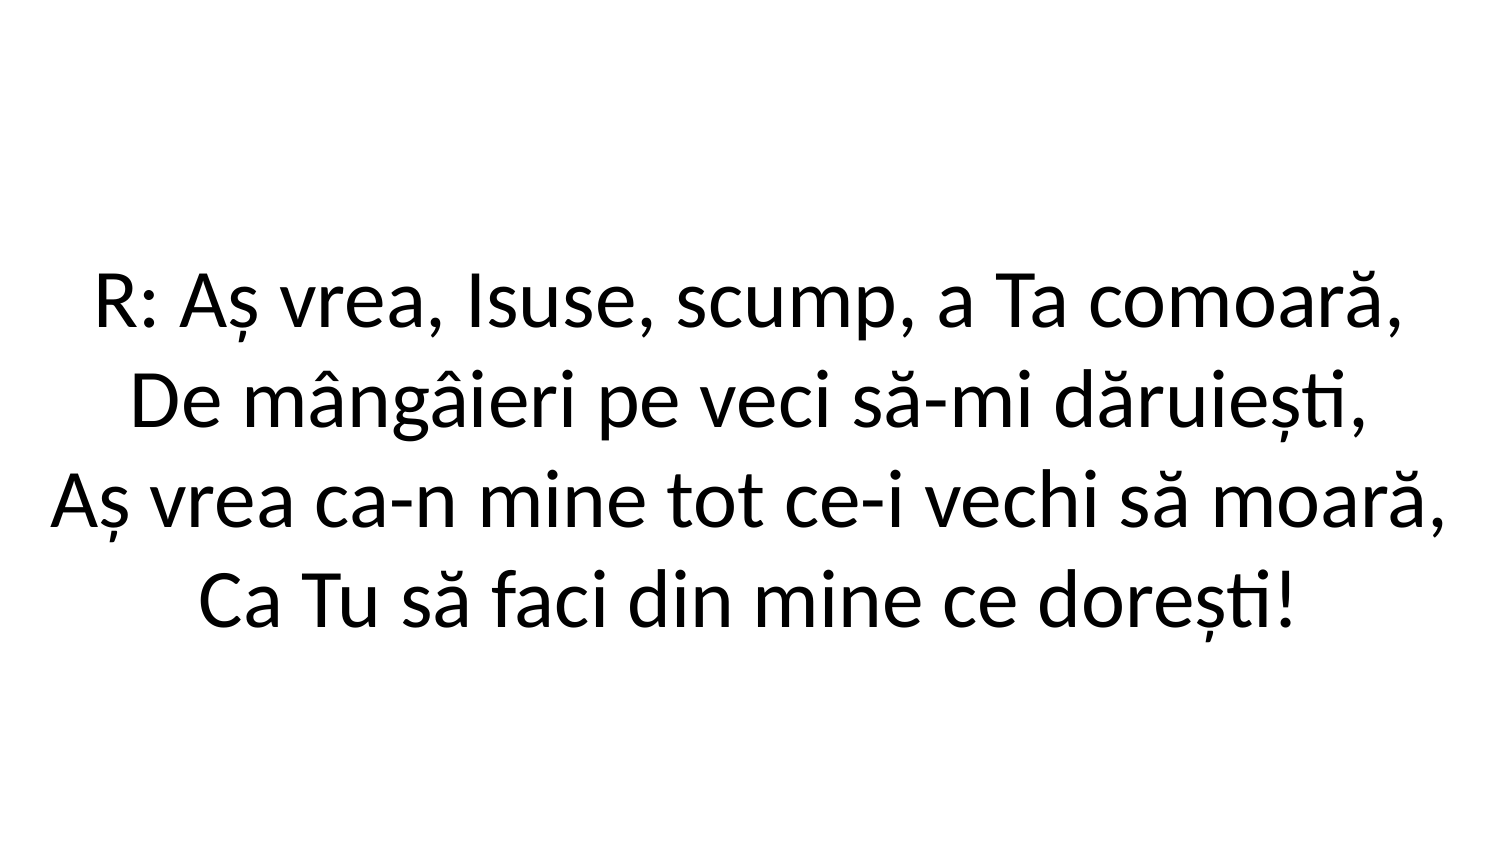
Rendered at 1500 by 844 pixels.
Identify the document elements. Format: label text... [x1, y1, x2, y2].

text_box R: Aș vrea, Isuse, scump, a Ta comoară, De mângâieri pe veci să-mi dăruiești, Aș vrea ca-n mine tot ce-i vechi să moară, Ca Tu să faci din mine ce dorești! [35, 192, 1465, 652]
